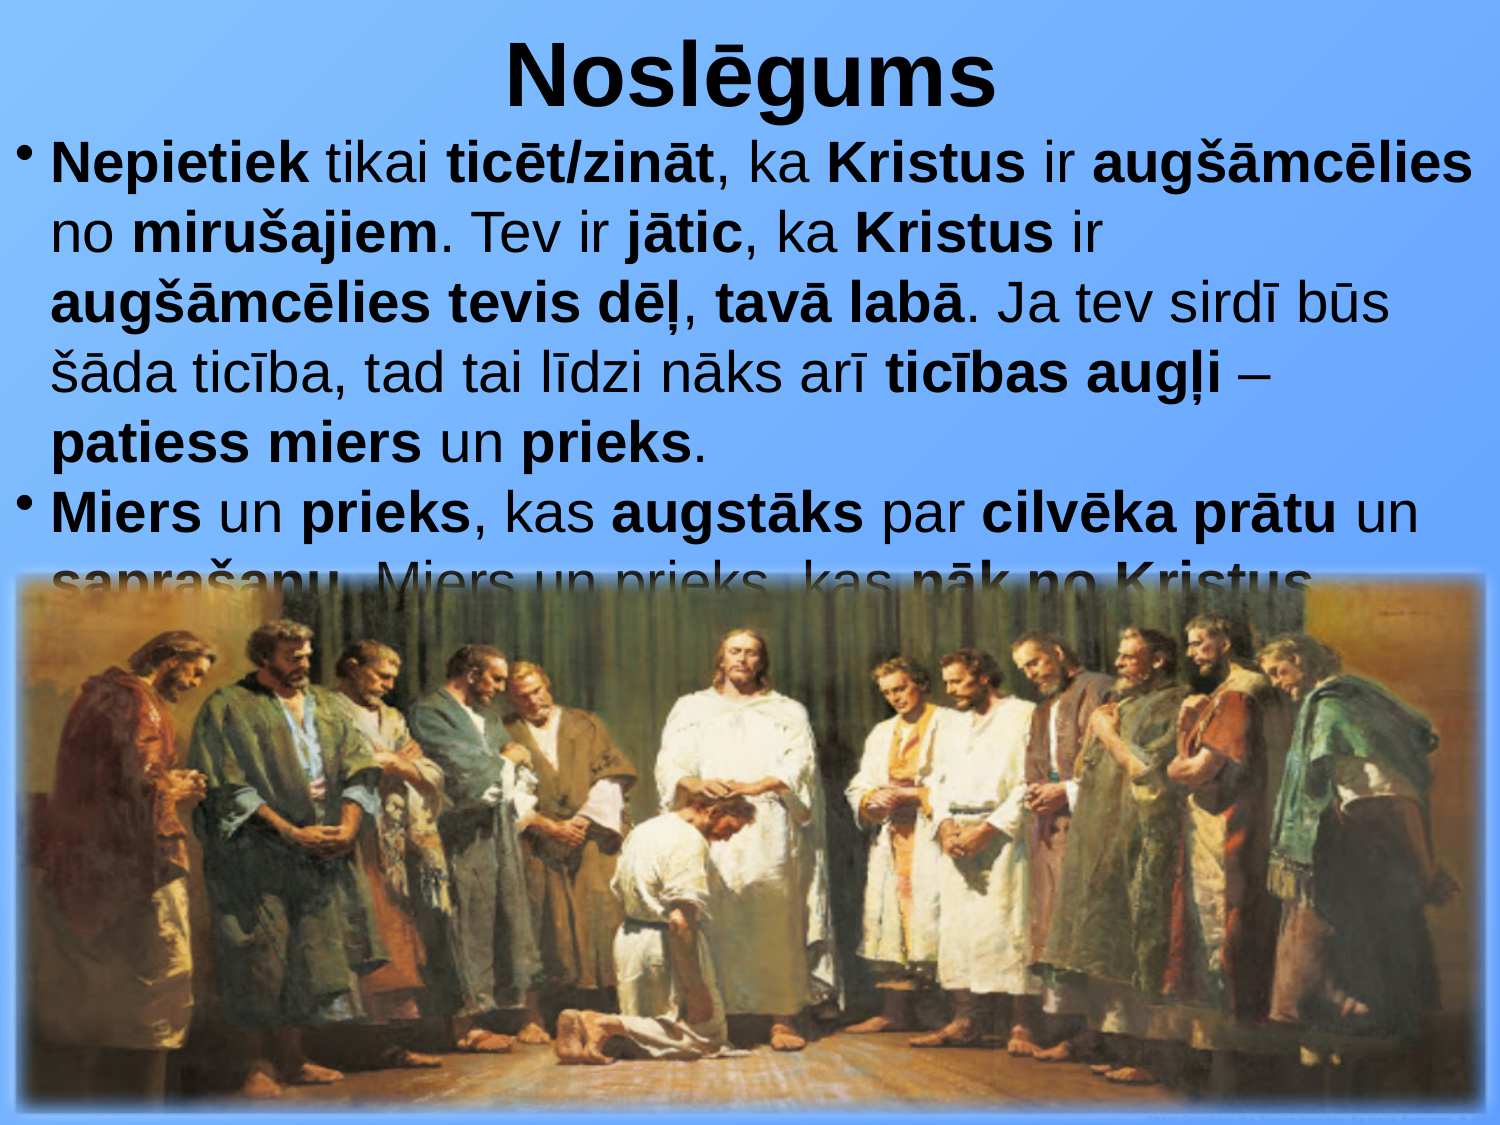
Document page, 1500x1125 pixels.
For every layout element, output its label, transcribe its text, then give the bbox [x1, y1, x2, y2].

title Noslēgums [76, 0, 1428, 117]
picture [2, 562, 1500, 1125]
text_box Nepietiek tikai ticēt/zināt, ka Kristus ir augšāmcēlies no mirušajiem. Tev ir jātic, ka Kristus ir augšāmcēlies tevis dēļ, tavā labā. Ja tev sirdī būs šāda ticība, tad tai līdzi nāks arī ticības augļi – patiess miers un prieks. Miers un prieks, kas augstāks par cilvēka prātu un saprašanu. Miers un prieks, kas nāk no Kristus. Āmen [0, 117, 1500, 562]
